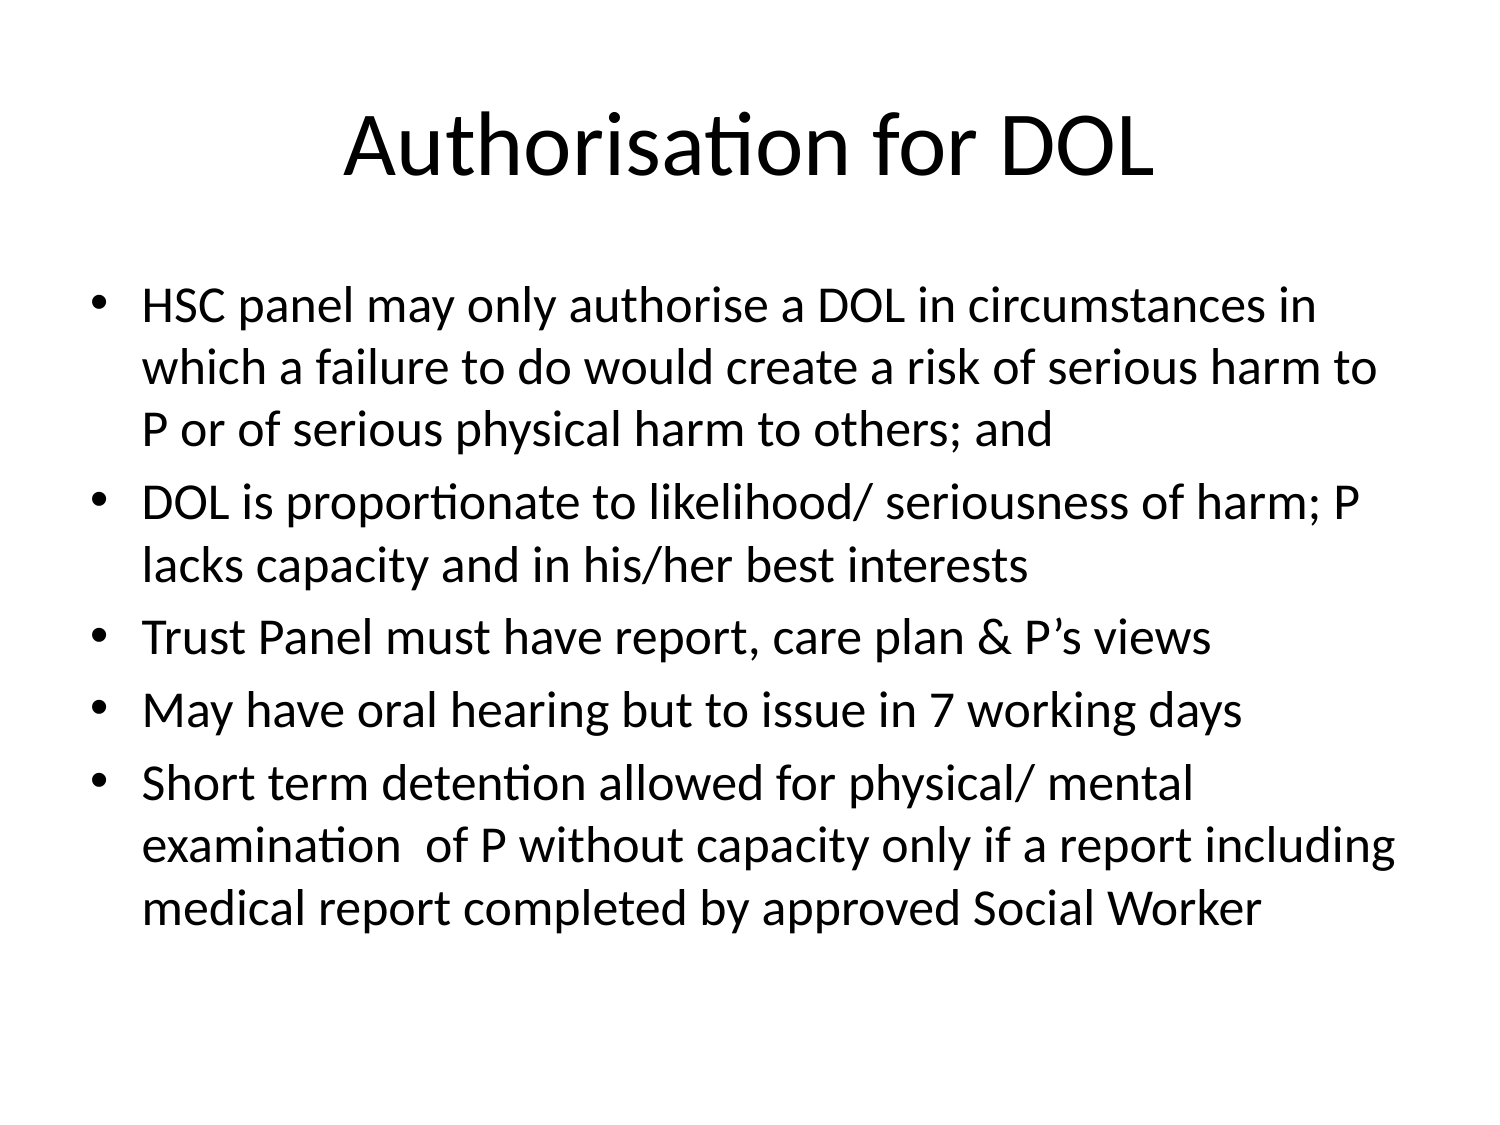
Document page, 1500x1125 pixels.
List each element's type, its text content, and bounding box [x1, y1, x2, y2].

title Authorisation for DOL [75, 45, 1425, 233]
list HSC panel may only authorise a DOL in circumstances in which a failure to do would create a risk of serious harm to P or of serious physical harm to others; and DOL is proportionate to likelihood/ seriousness of harm; P lacks capacity and in his/her best interests Trust Panel must have report, care plan & P’s views May have oral hearing but to issue in 7 working days Short term detention allowed for physical/ mental examination of P without capacity only if a report including medical report completed by approved Social Worker [75, 262, 1425, 1005]
